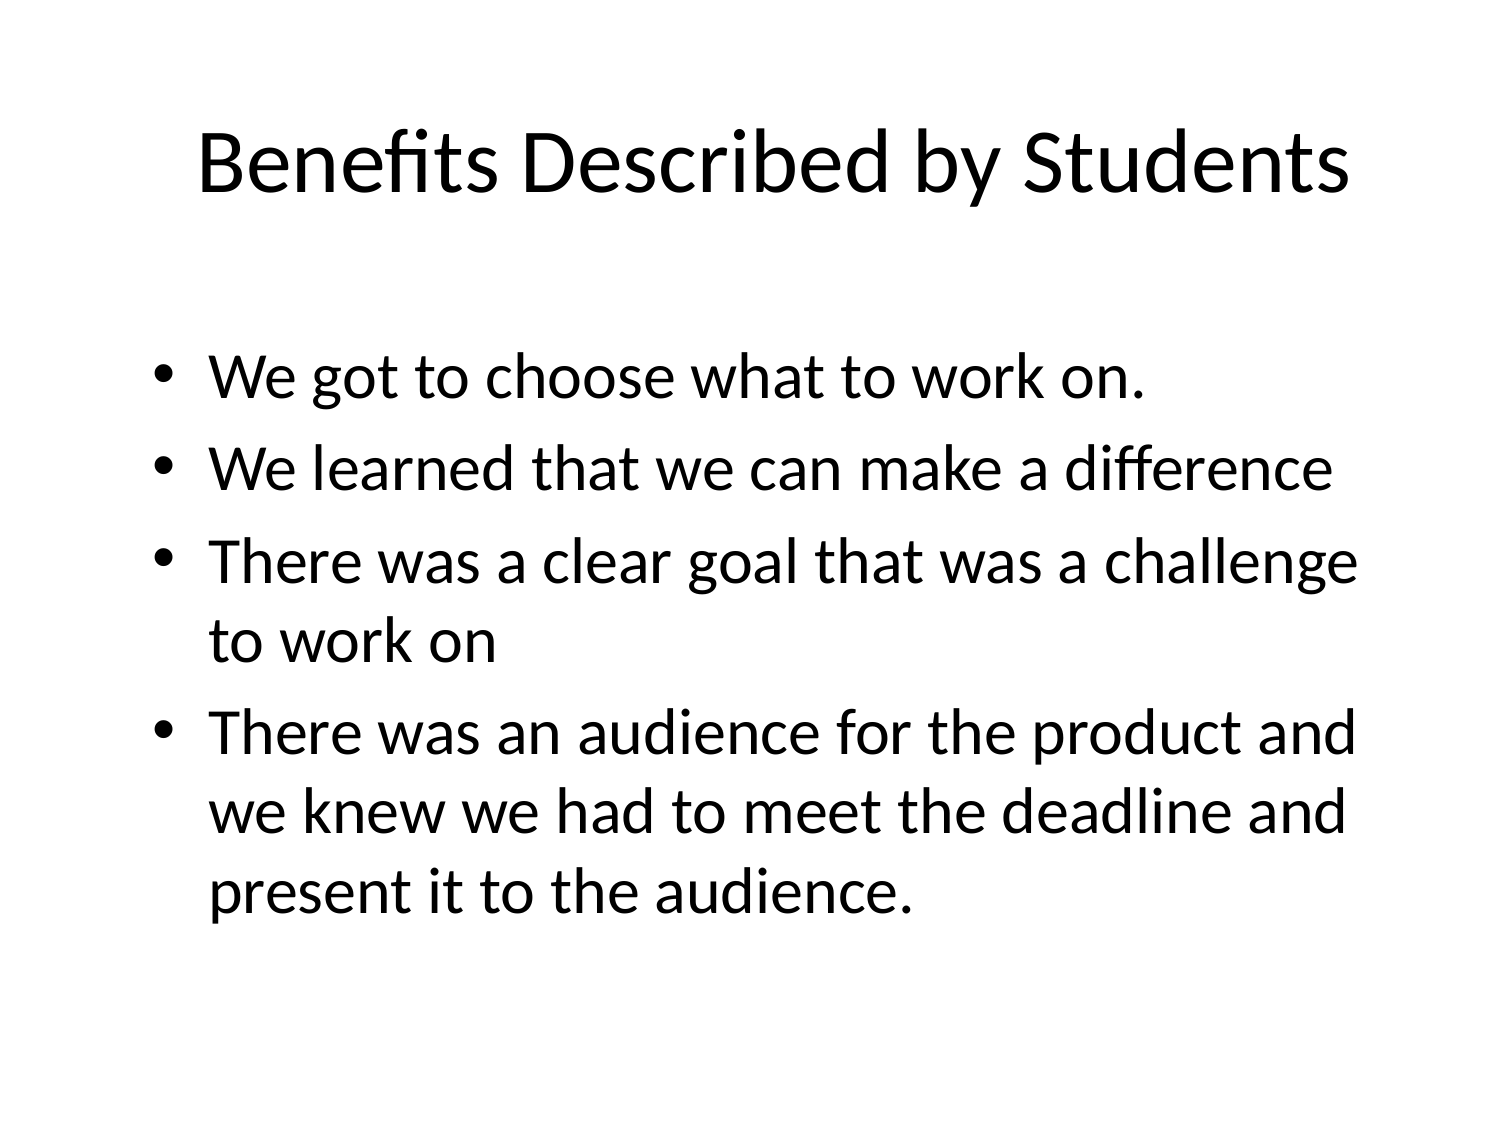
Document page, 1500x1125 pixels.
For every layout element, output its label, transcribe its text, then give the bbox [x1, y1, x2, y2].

title Benefits Described by Students [124, 62, 1426, 251]
list We got to choose what to work on. We learned that we can make a difference There was a clear goal that was a challenge to work on There was an audience for the product and we knew we had to meet the deadline and present it to the audience. [137, 324, 1400, 937]
